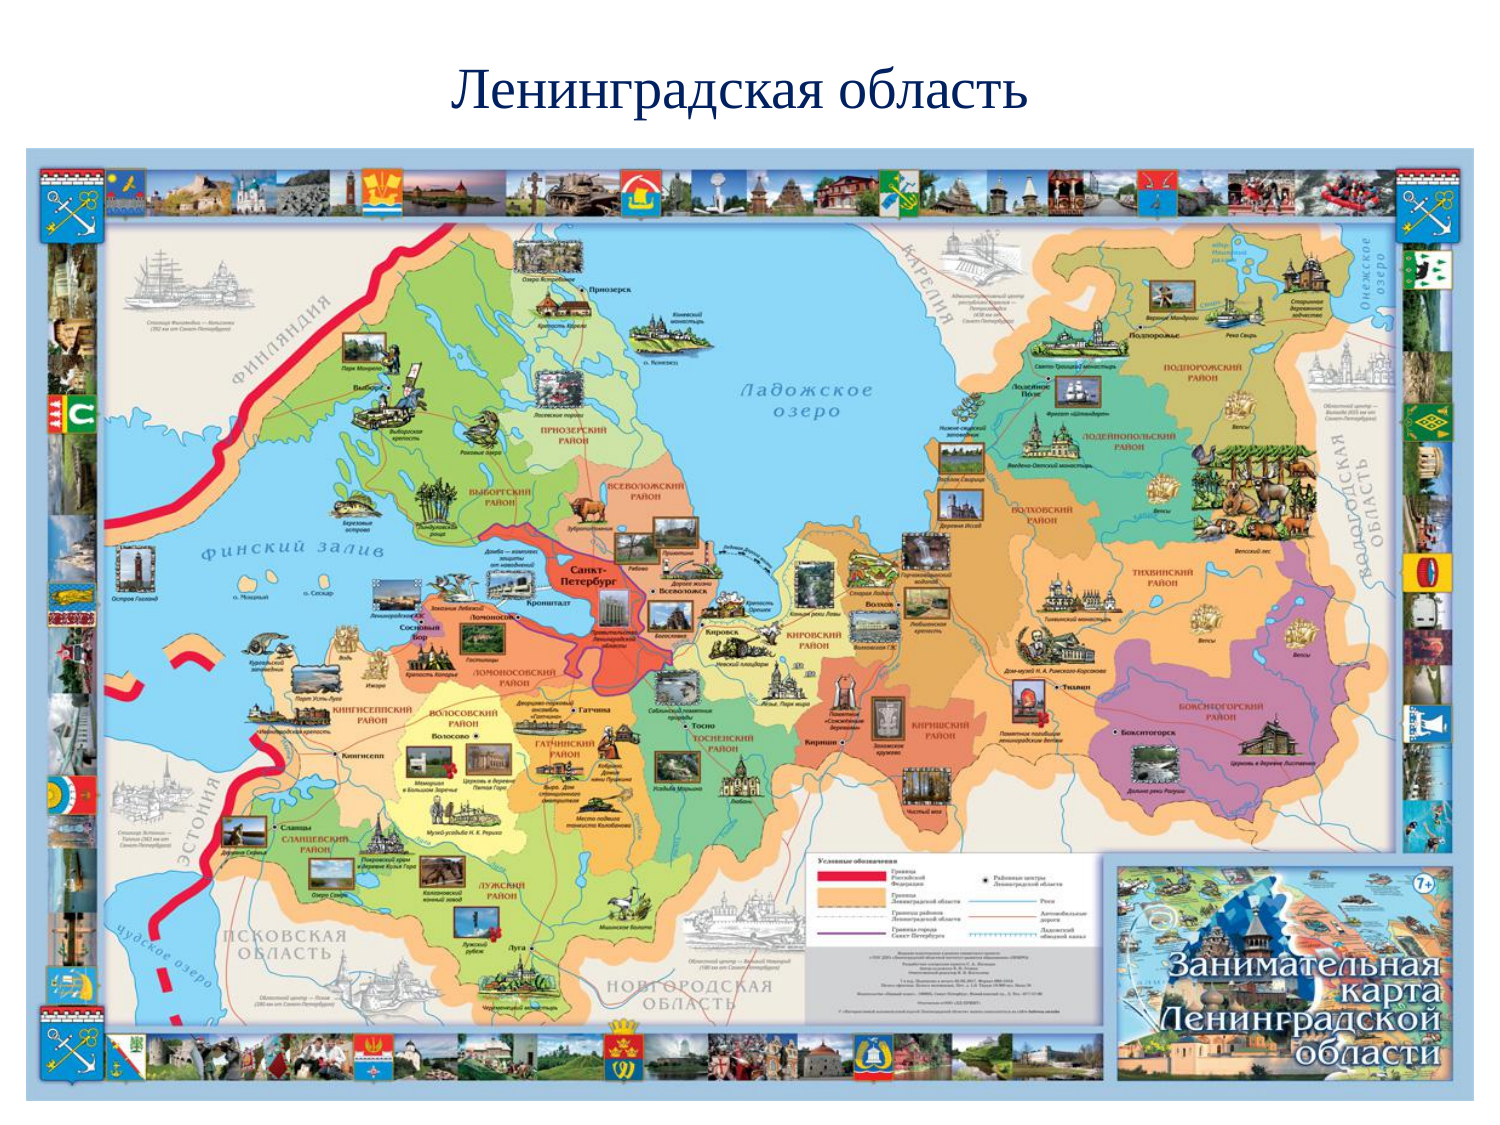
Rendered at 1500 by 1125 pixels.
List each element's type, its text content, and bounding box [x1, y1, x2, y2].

text_box Ленинградская область [88, 42, 1500, 128]
picture [26, 148, 1474, 1101]
